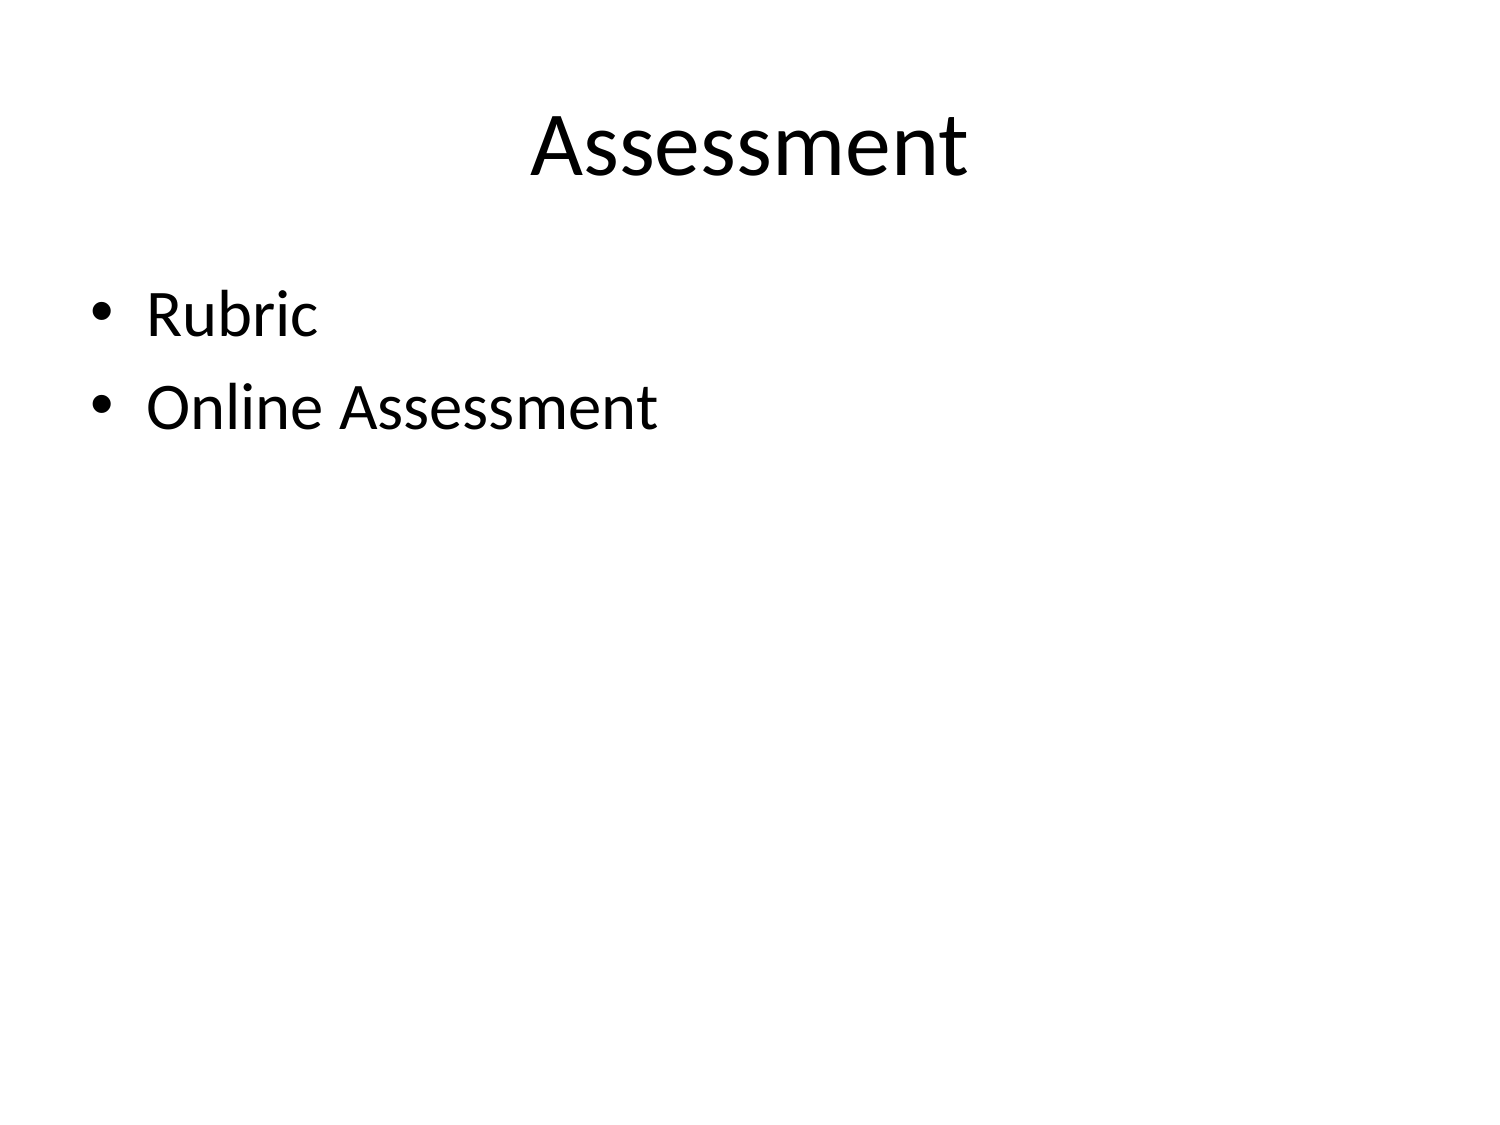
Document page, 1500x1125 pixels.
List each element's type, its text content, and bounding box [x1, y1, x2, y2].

title Assessment [75, 45, 1425, 233]
list Rubric Online Assessment [75, 262, 1425, 1005]
